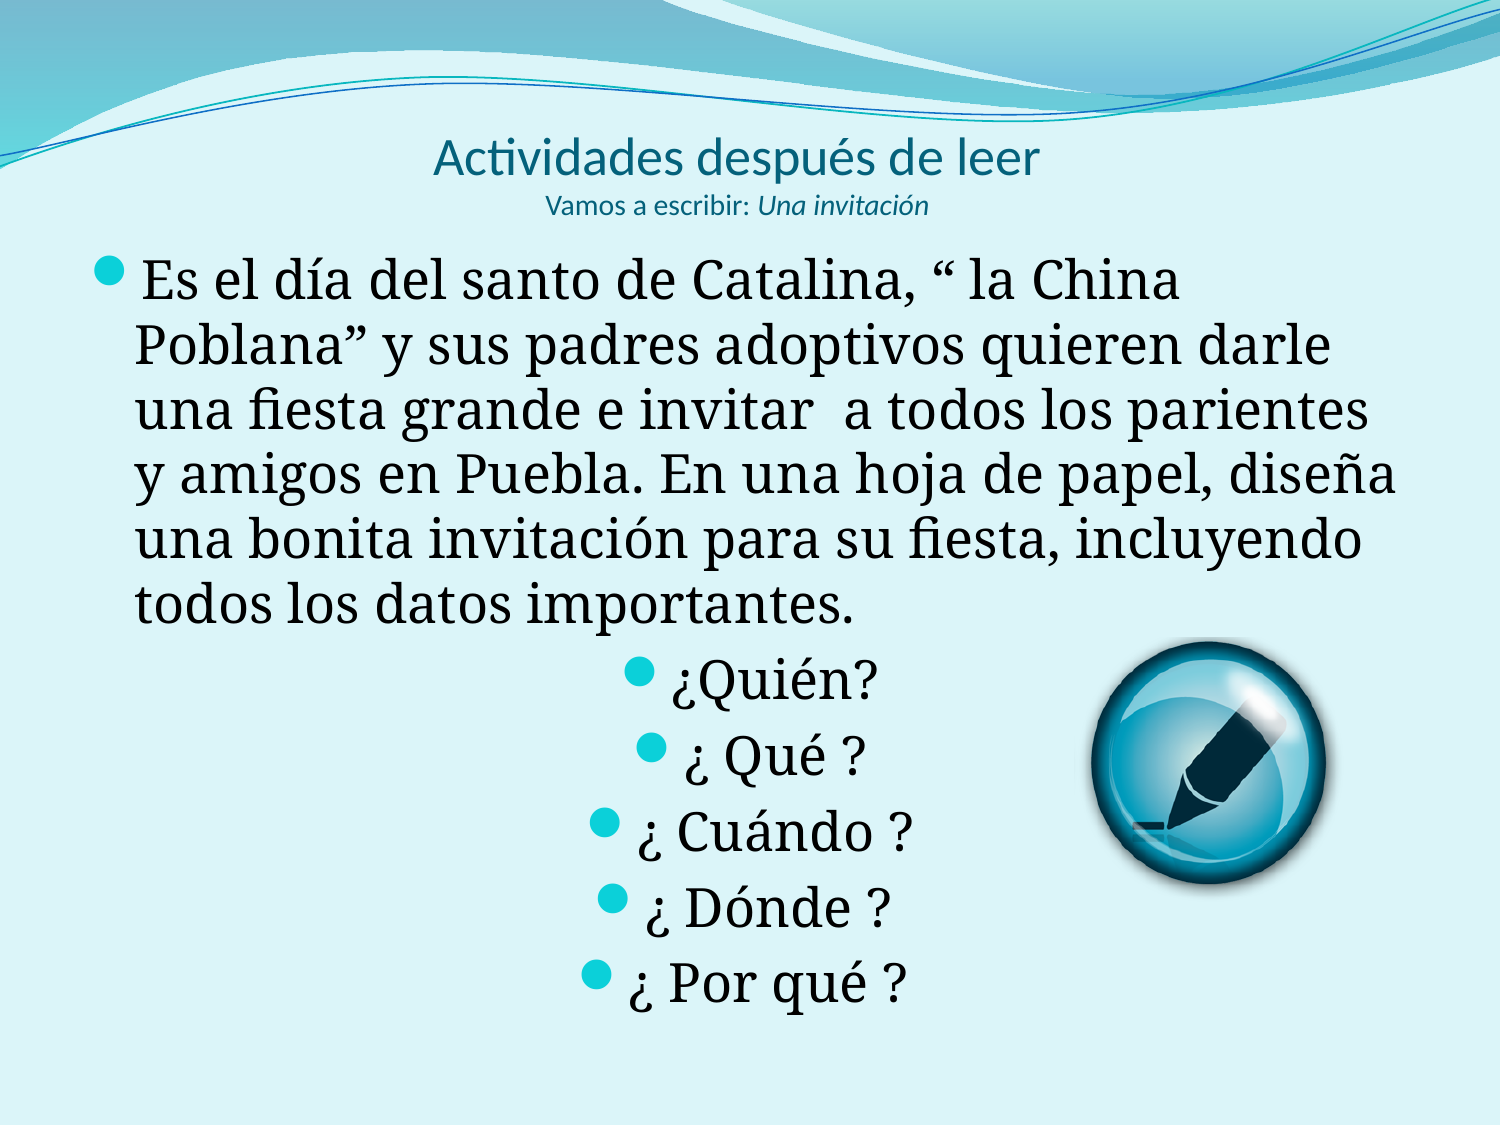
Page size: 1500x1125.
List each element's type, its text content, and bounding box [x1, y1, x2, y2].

list Es el día del santo de Catalina, “ la China Poblana” y sus padres adoptivos quieren darle una fiesta grande e invitar a todos los parientes y amigos en Puebla. En una hoja de papel, diseña una bonita invitación para su fiesta, incluyendo todos los datos importantes. ¿Quién? ¿ Qué ? ¿ Cuándo ? ¿ Dónde ? ¿ Por qué ? [74, 237, 1426, 1038]
title Actividades después de leer Vamos a escribir: Una invitación [62, 112, 1413, 223]
picture [1074, 637, 1348, 908]
